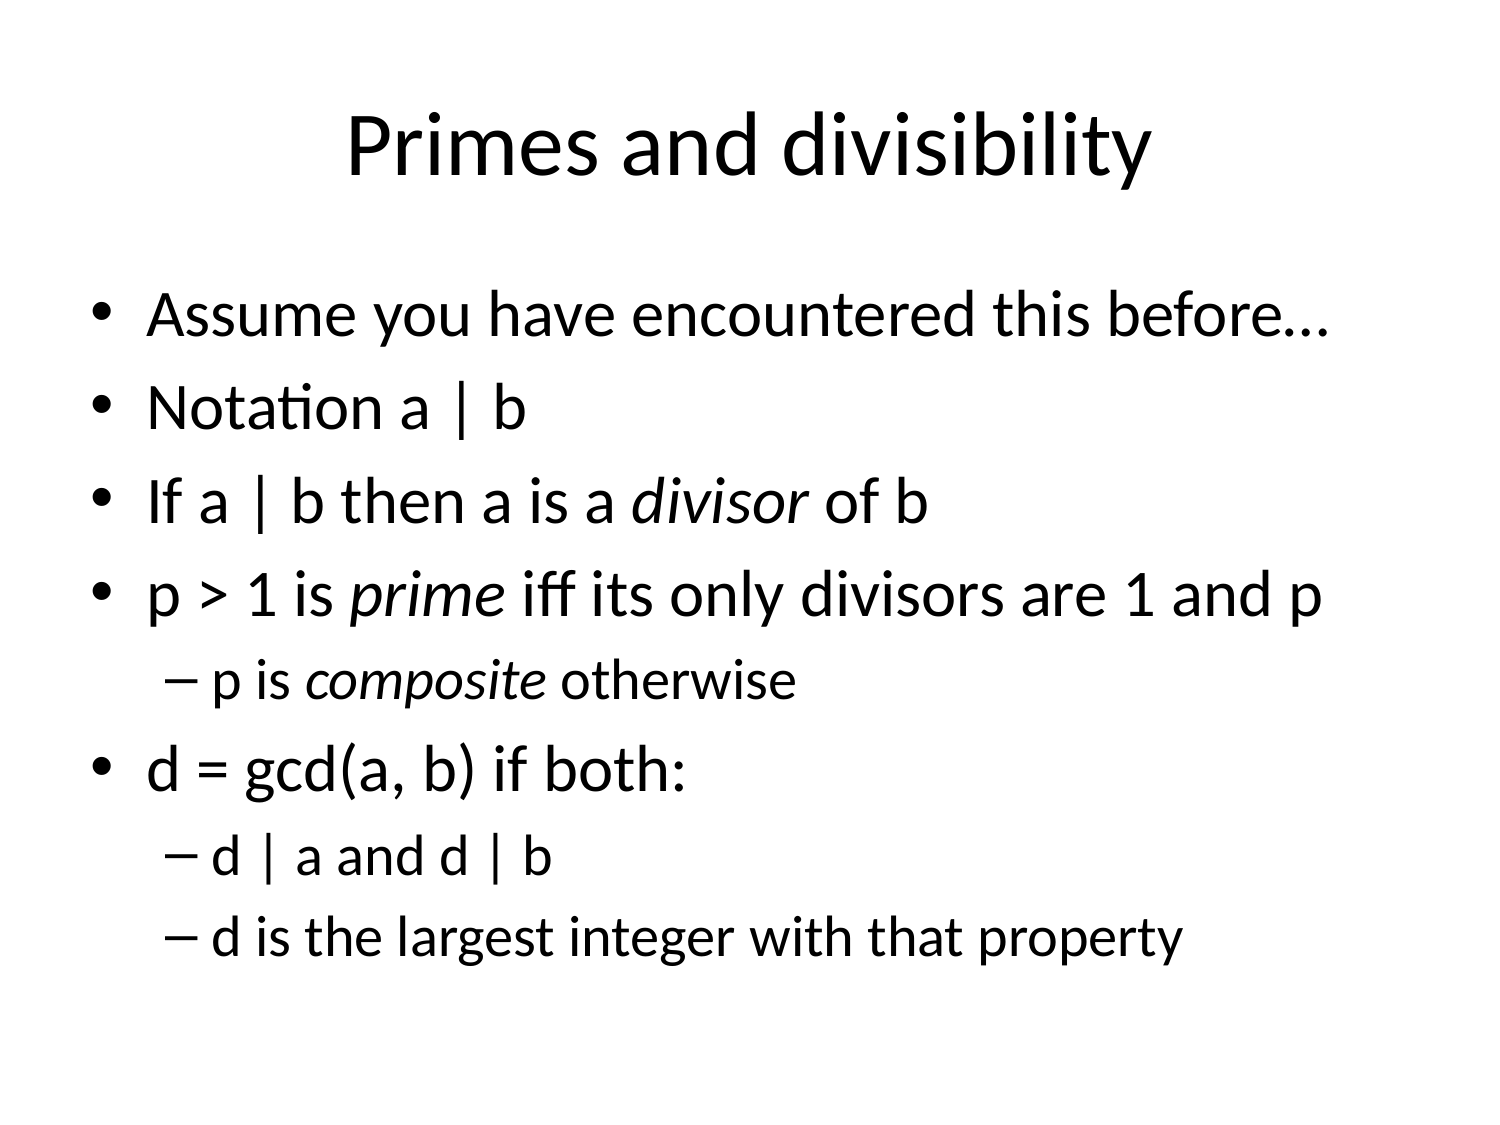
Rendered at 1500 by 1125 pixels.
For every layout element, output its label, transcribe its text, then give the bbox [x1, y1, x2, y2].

title Primes and divisibility [75, 45, 1425, 233]
list Assume you have encountered this before… Notation a | b If a | b then a is a divisor of b p > 1 is prime iff its only divisors are 1 and p p is composite otherwise d = gcd(a, b) if both: d | a and d | b d is the largest integer with that property [75, 262, 1425, 1005]
